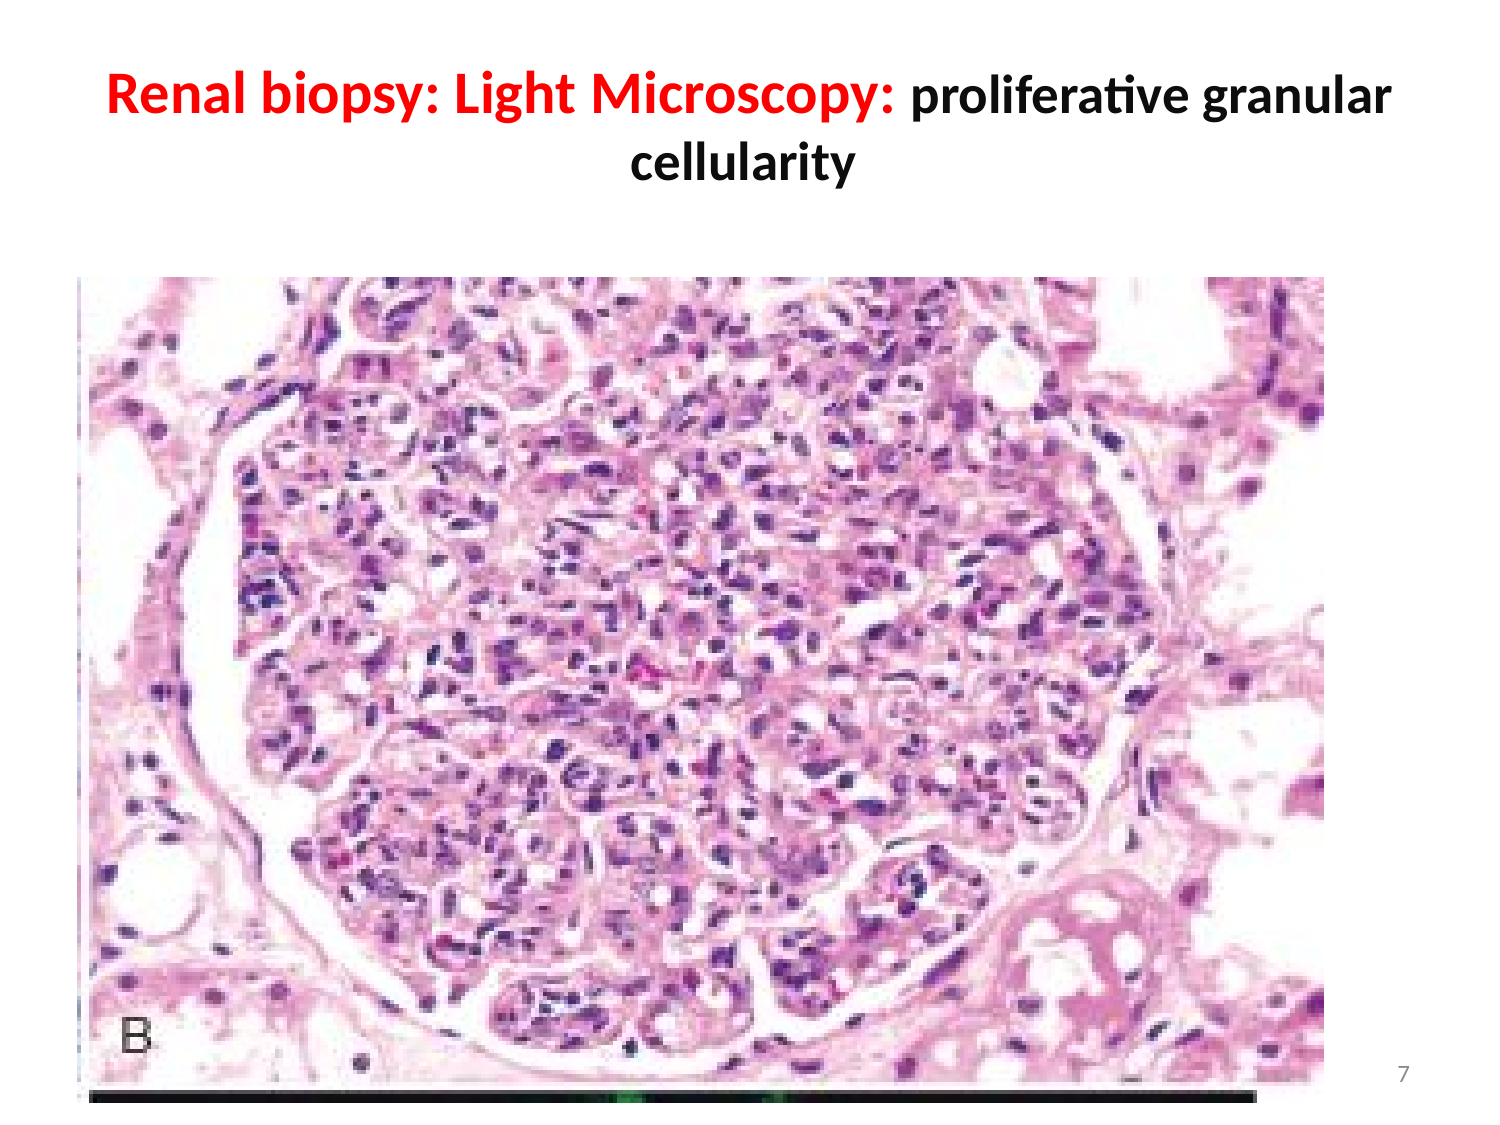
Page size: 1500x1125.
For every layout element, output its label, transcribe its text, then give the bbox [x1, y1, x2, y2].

slide_number 7 [1327, 1042, 1425, 1103]
title Renal biopsy: Light Microscopy: proliferative granular cellularity [75, 45, 1425, 200]
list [77, 277, 1324, 1103]
